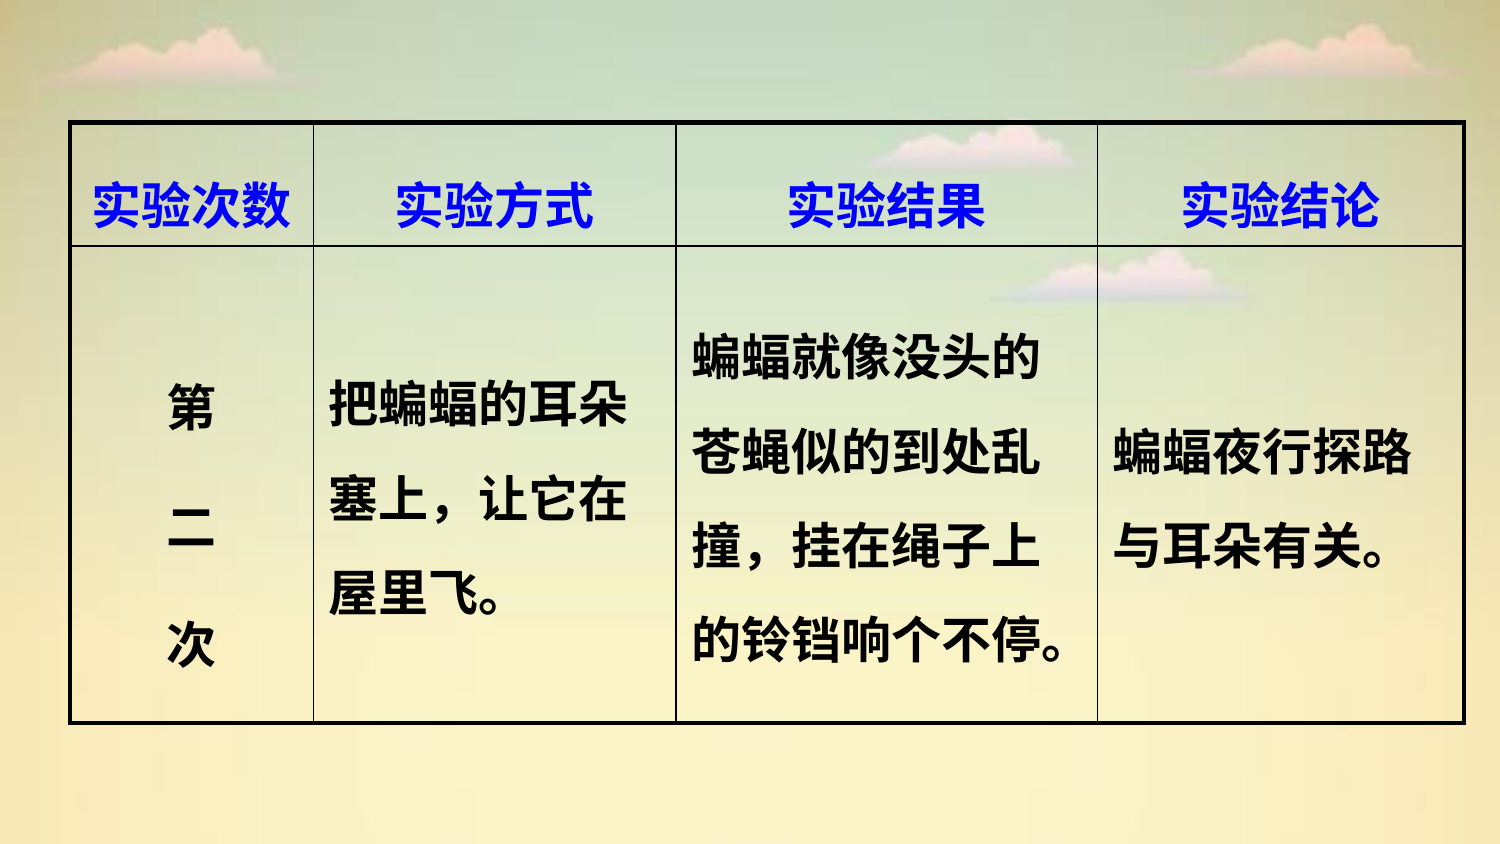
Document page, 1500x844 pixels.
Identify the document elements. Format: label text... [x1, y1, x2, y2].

table_header 实验次数 [72, 125, 313, 245]
table_header 实验方式 [314, 125, 675, 245]
table_header 实验结论 [1098, 125, 1462, 245]
table_cell 第 二 次 [72, 247, 313, 721]
picture [0, 0, 1500, 844]
table_cell 蝙蝠就像没头的苍蝇似的到处乱撞，挂在绳子上的铃铛响个不停。 [677, 247, 1097, 721]
table_cell 蝙蝠夜行探路与耳朵有关。 [1098, 247, 1462, 721]
table_cell 把蝙蝠的耳朵塞上，让它在屋里飞。 [314, 247, 675, 721]
table_header 实验结果 [677, 125, 1097, 245]
